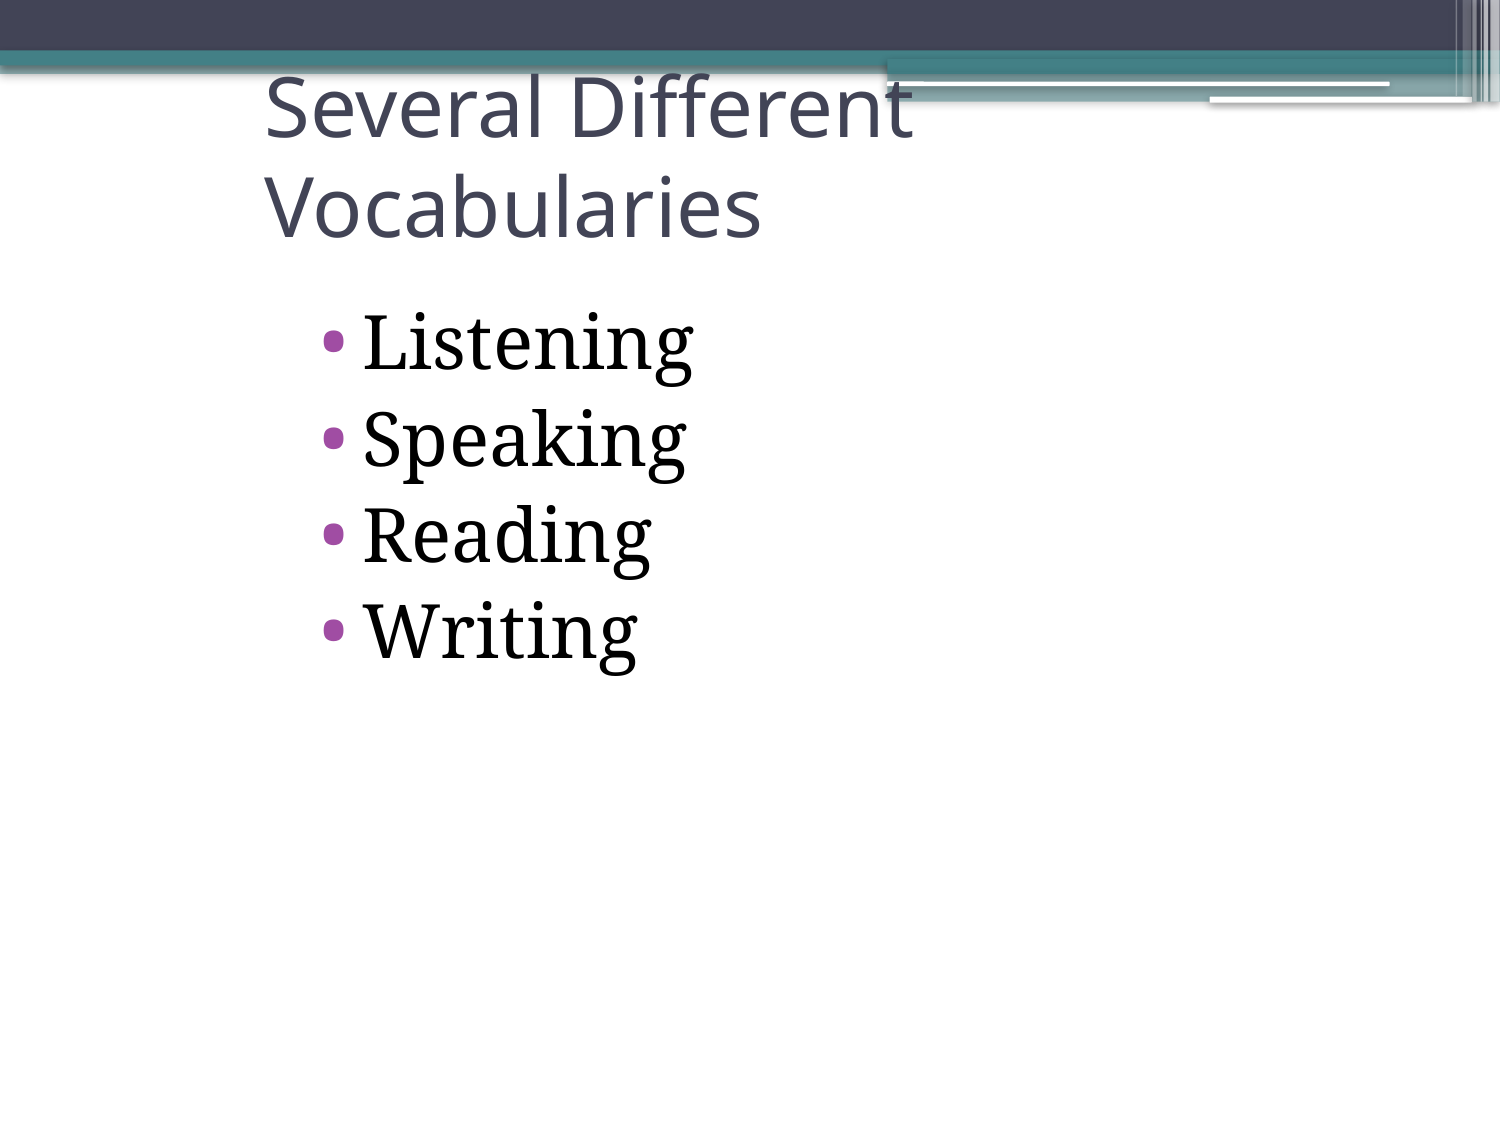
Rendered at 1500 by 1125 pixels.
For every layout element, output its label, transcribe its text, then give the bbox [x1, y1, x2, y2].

title Several Different Vocabularies [249, 62, 1413, 245]
list Listening Speaking Reading Writing [287, 287, 1275, 900]
